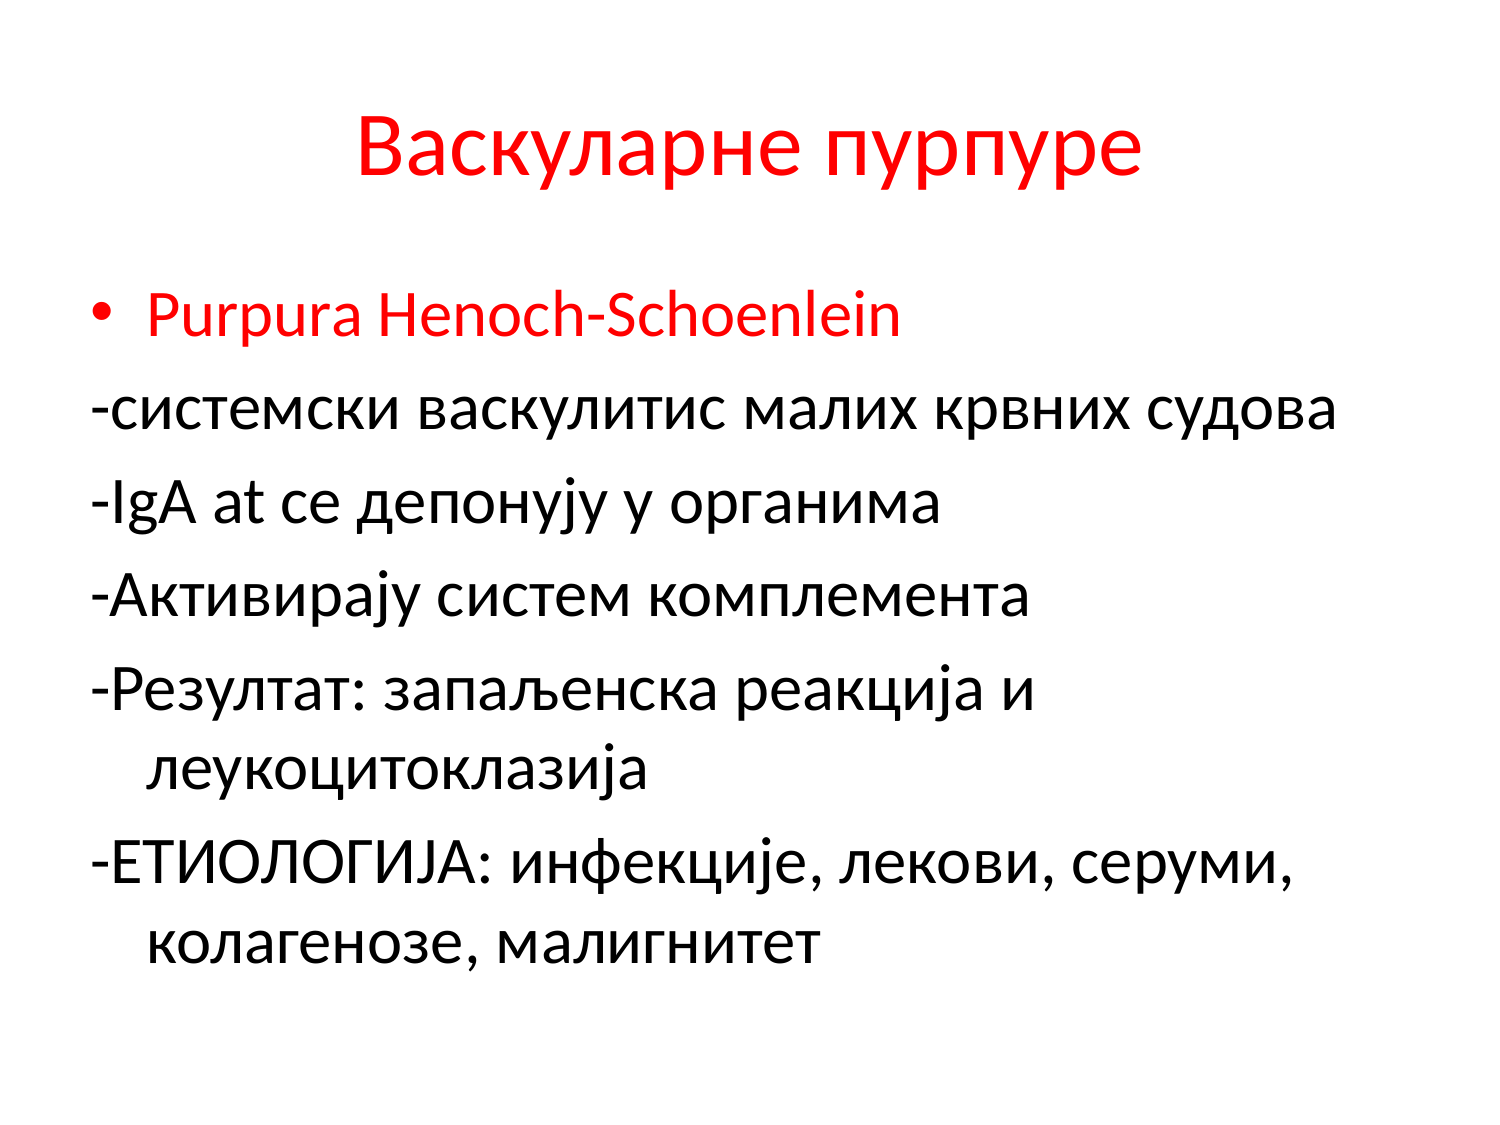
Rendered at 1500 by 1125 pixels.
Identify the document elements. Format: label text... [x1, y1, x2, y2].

list Purpura Henoch-Schoenlein -системски васкулитис малих крвних судова -IgA at се депонују у органима -Активирају систем комплемента -Резултат: запаљенска реакција и леукоцитоклазија -ЕТИОЛОГИЈА: инфекције, лекови, серуми, колагенозе, малигнитет [75, 262, 1425, 1005]
title Васкуларне пурпуре [75, 45, 1425, 233]
